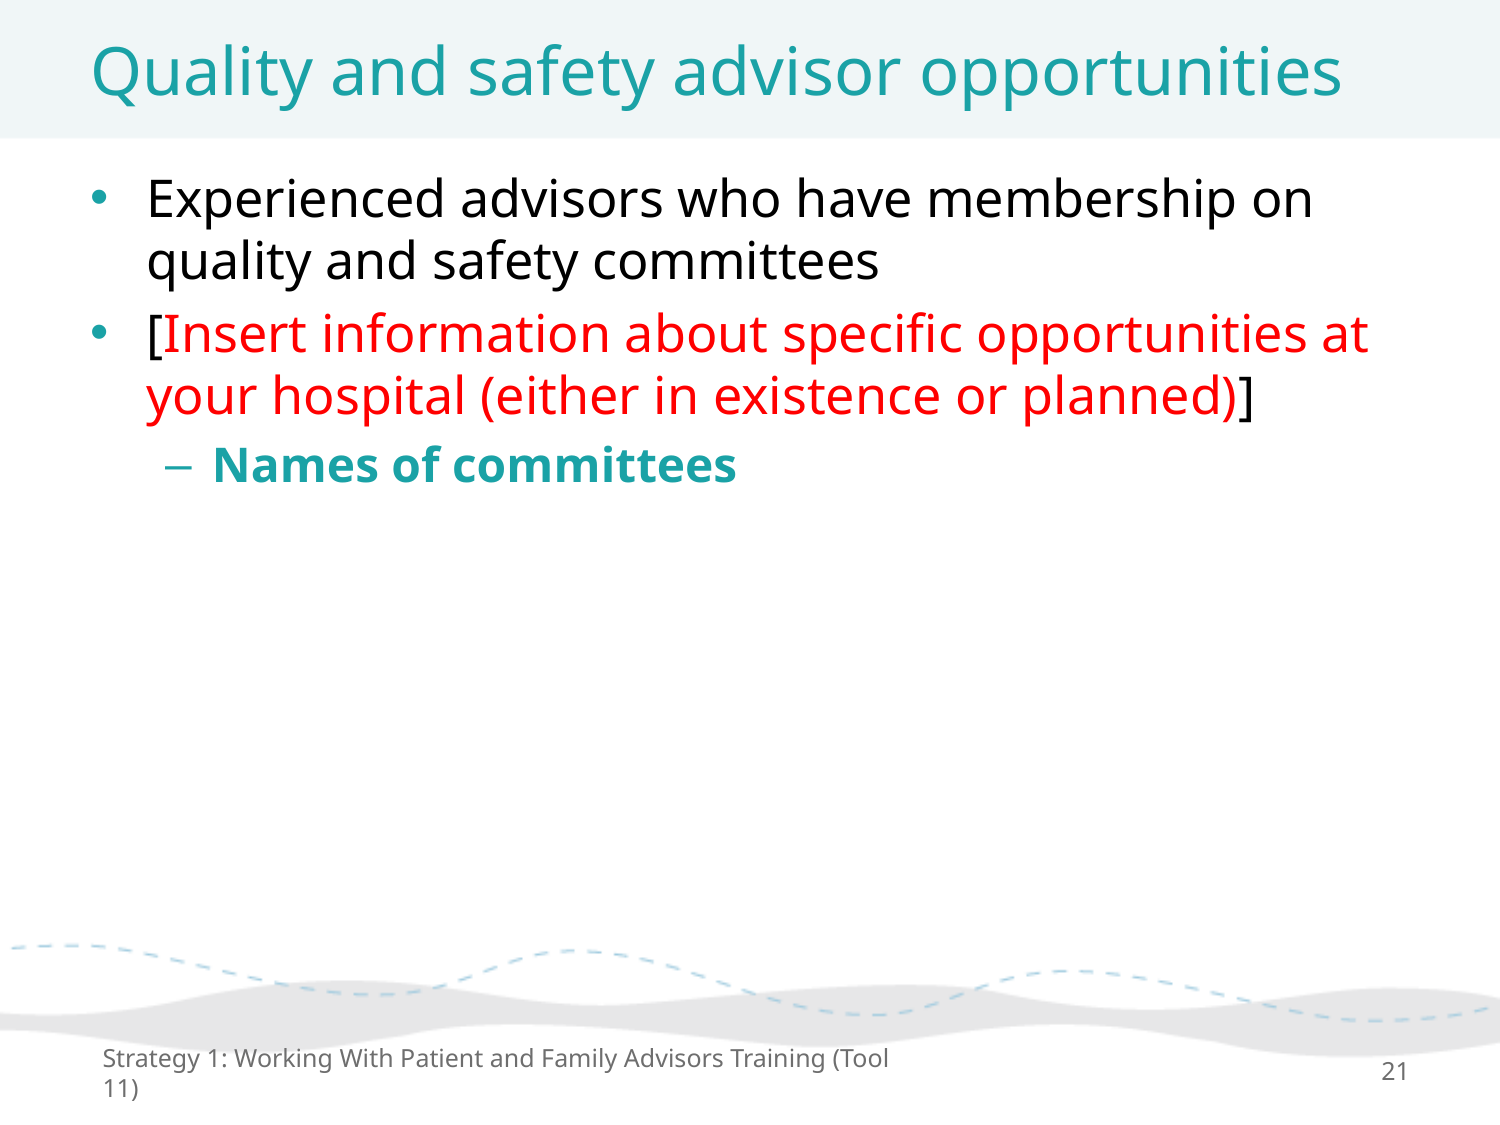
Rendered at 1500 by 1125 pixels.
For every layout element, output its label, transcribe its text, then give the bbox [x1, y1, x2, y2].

picture [0, 0, 1500, 1125]
slide_number 21 [1074, 1042, 1425, 1103]
list Experienced advisors who have membership on quality and safety committees [Insert information about specific opportunities at your hospital (either in existence or planned)] Names of committees [75, 157, 1425, 900]
footer Strategy 1: Working With Patient and Family Advisors Training (Tool 11) [87, 1042, 925, 1103]
title Quality and safety advisor opportunities [75, 0, 1425, 138]
